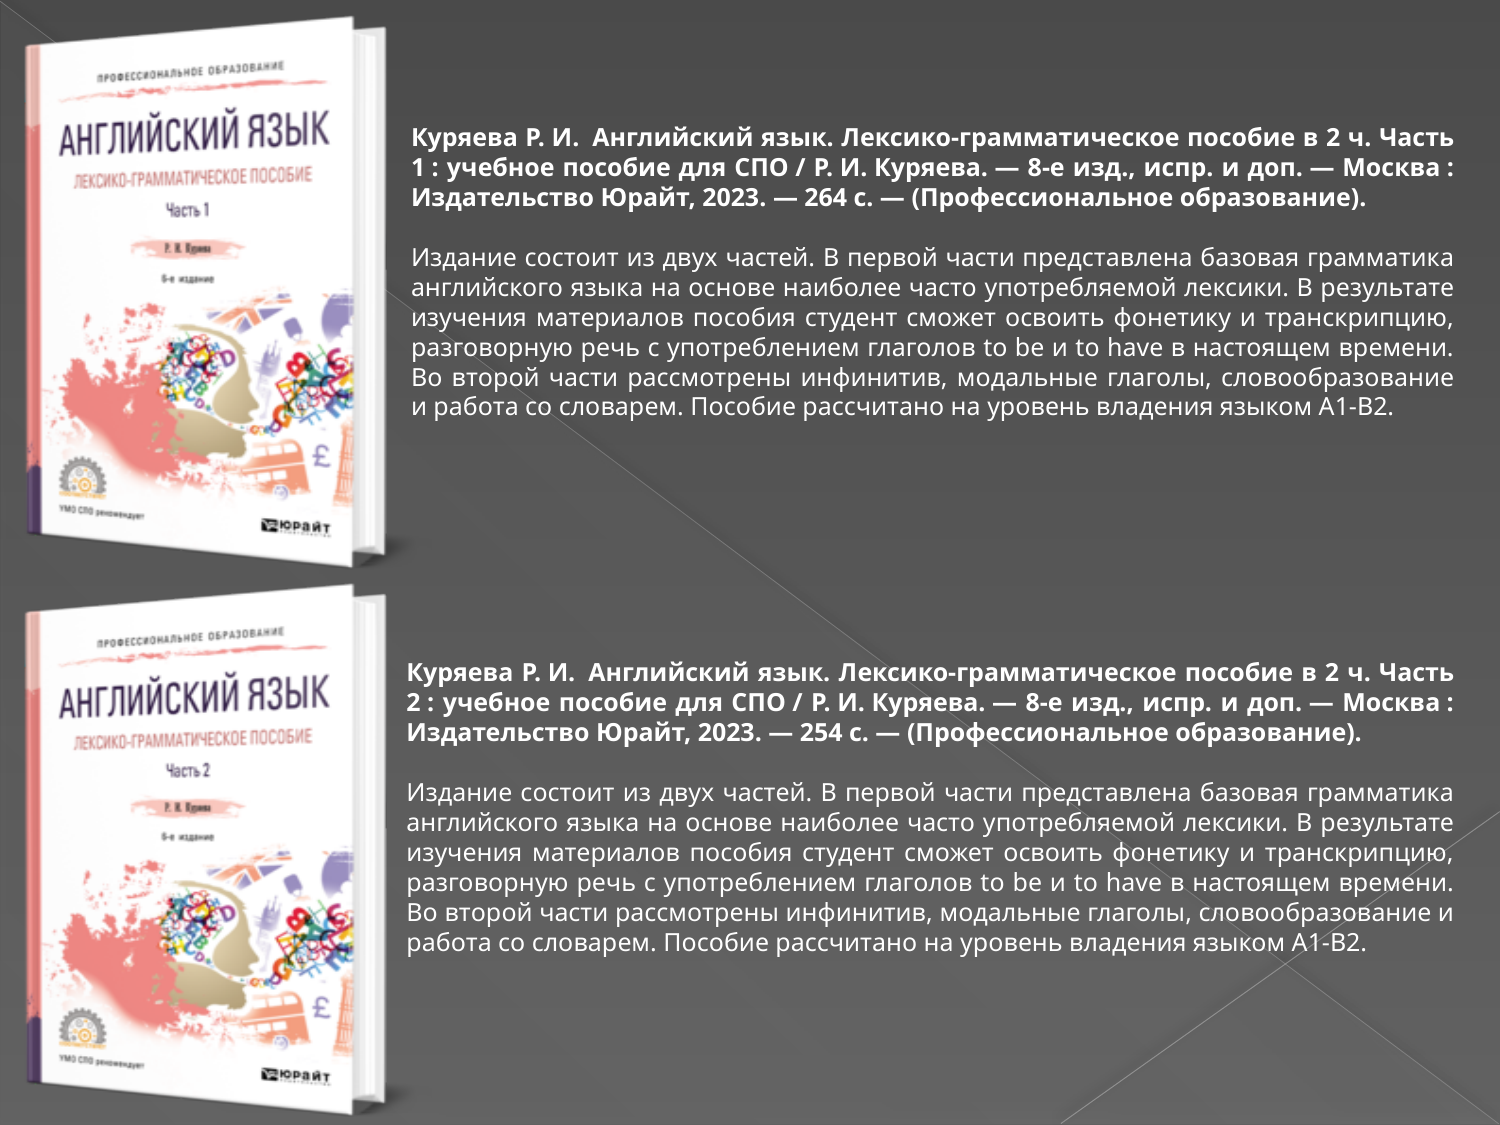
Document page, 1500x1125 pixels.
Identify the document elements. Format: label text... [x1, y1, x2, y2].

text_box Куряева Р. И. Английский язык. Лексико-грамматическое пособие в 2 ч. Часть 1 : учебное пособие для СПО / Р. И. Куряева. — 8-е изд., испр. и доп. — Москва : Издательство Юрайт, 2023. — 264 с. — (Профессиональное образование). Издание состоит из двух частей. В первой части представлена базовая грамматика английского языка на основе наиболее часто употребляемой лексики. В результате изучения материалов пособия студент сможет освоить фонетику и транскрипцию, разговорную речь с употреблением глаголов to be и to have в настоящем времени. Во второй части рассмотрены инфинитив, модальные глаголы, словообразование и работа со словарем. Пособие рассчитано на уровень владения языком А1-В2. [435, 114, 1471, 429]
text_box Куряева Р. И. Английский язык. Лексико-грамматическое пособие в 2 ч. Часть 2 : учебное пособие для СПО / Р. И. Куряева. — 8-е изд., испр. и доп. — Москва : Издательство Юрайт, 2023. — 254 с. — (Профессиональное образование). Издание состоит из двух частей. В первой части представлена базовая грамматика английского языка на основе наиболее часто употребляемой лексики. В результате изучения материалов пособия студент сможет освоить фонетику и транскрипцию, разговорную речь с употреблением глаголов to be и to have в настоящем времени. Во второй части рассмотрены инфинитив, модальные глаголы, словообразование и работа со словарем. Пособие рассчитано на уровень владения языком А1-В2. [435, 649, 1471, 964]
picture [0, 0, 432, 1125]
